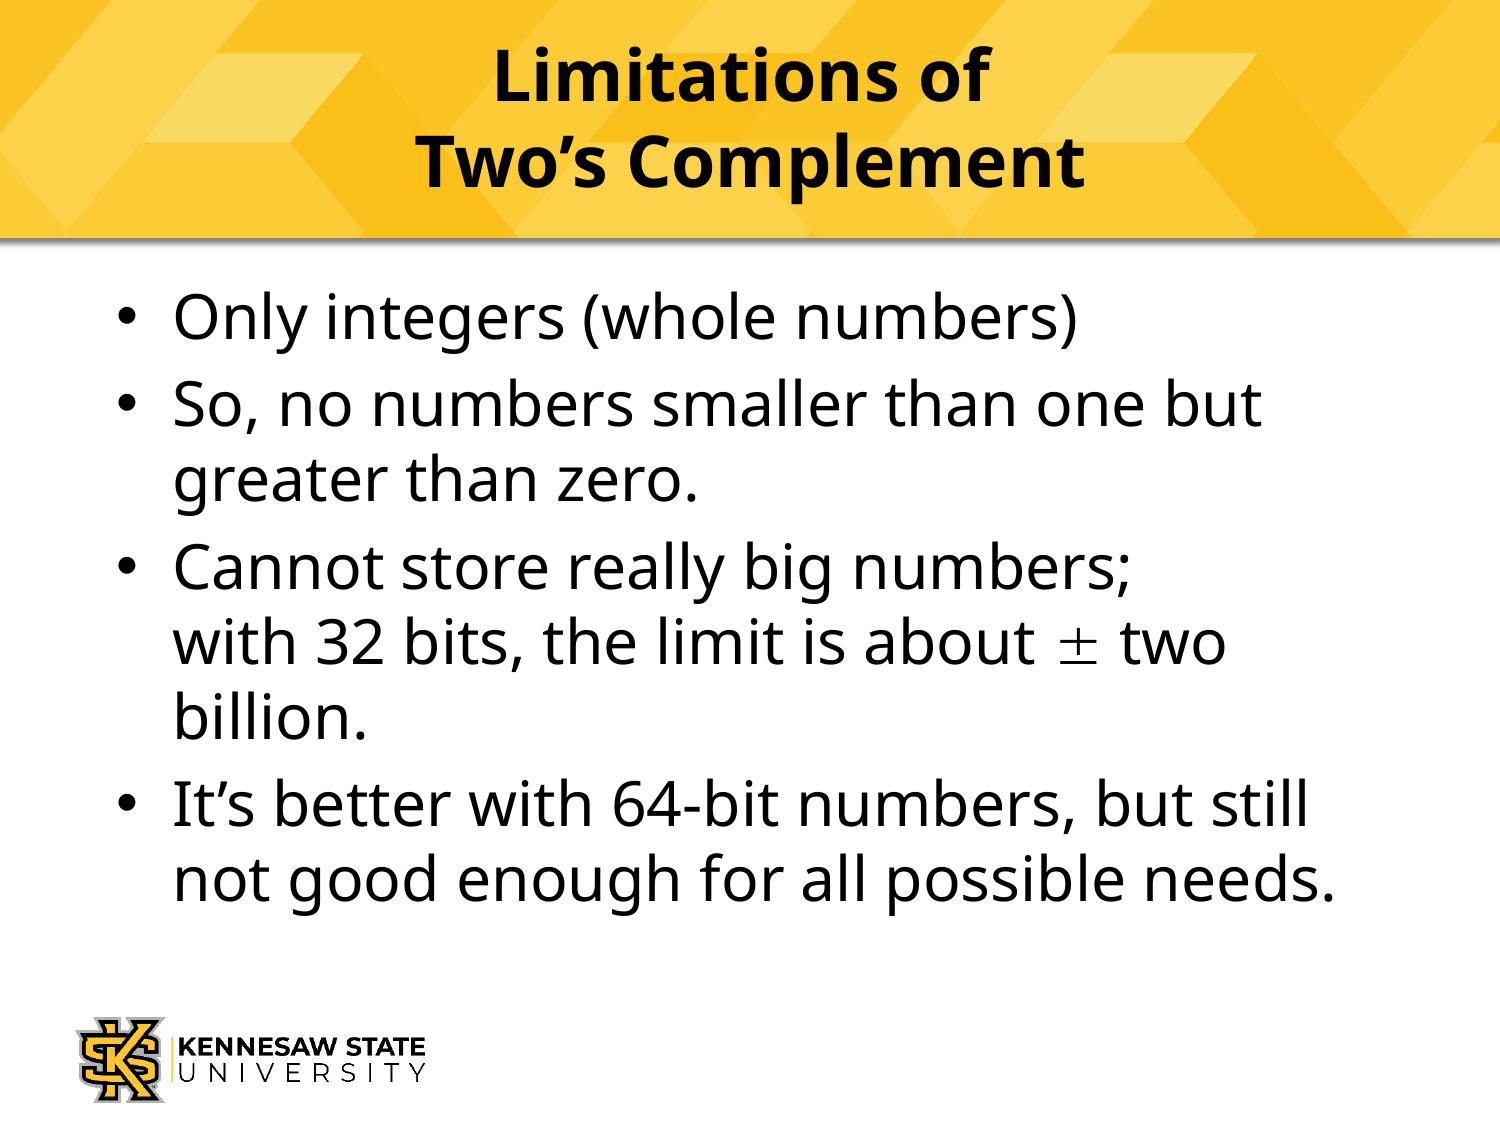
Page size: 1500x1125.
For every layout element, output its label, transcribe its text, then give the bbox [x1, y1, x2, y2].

title Limitations of Two’s Complement [75, 22, 1425, 210]
picture [75, 1017, 425, 1103]
list Only integers (whole numbers) So, no numbers smaller than one but greater than zero. Cannot store really big numbers; with 32 bits, the limit is about  two billion. It’s better with 64-bit numbers, but still not good enough for all possible needs. [101, 269, 1413, 1065]
picture [0, 0, 1500, 251]
